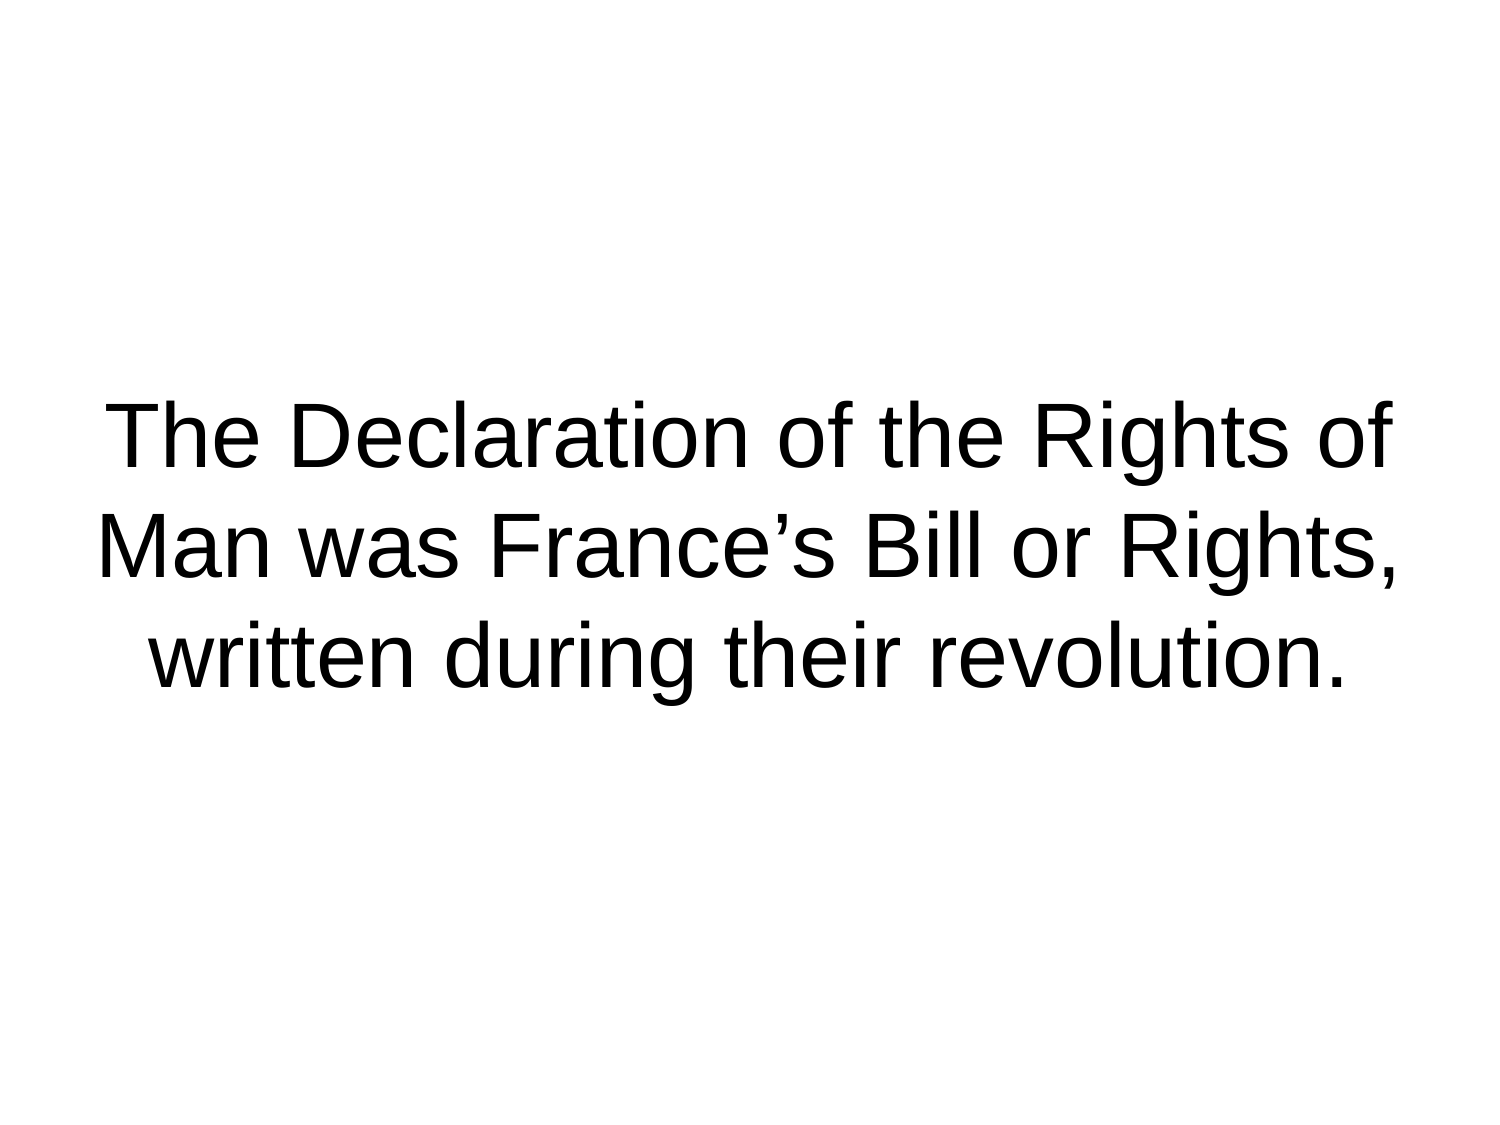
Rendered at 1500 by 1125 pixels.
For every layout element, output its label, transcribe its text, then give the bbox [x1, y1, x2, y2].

title The Declaration of the Rights of Man was France’s Bill or Rights, written during their revolution. [74, 44, 1426, 1038]
